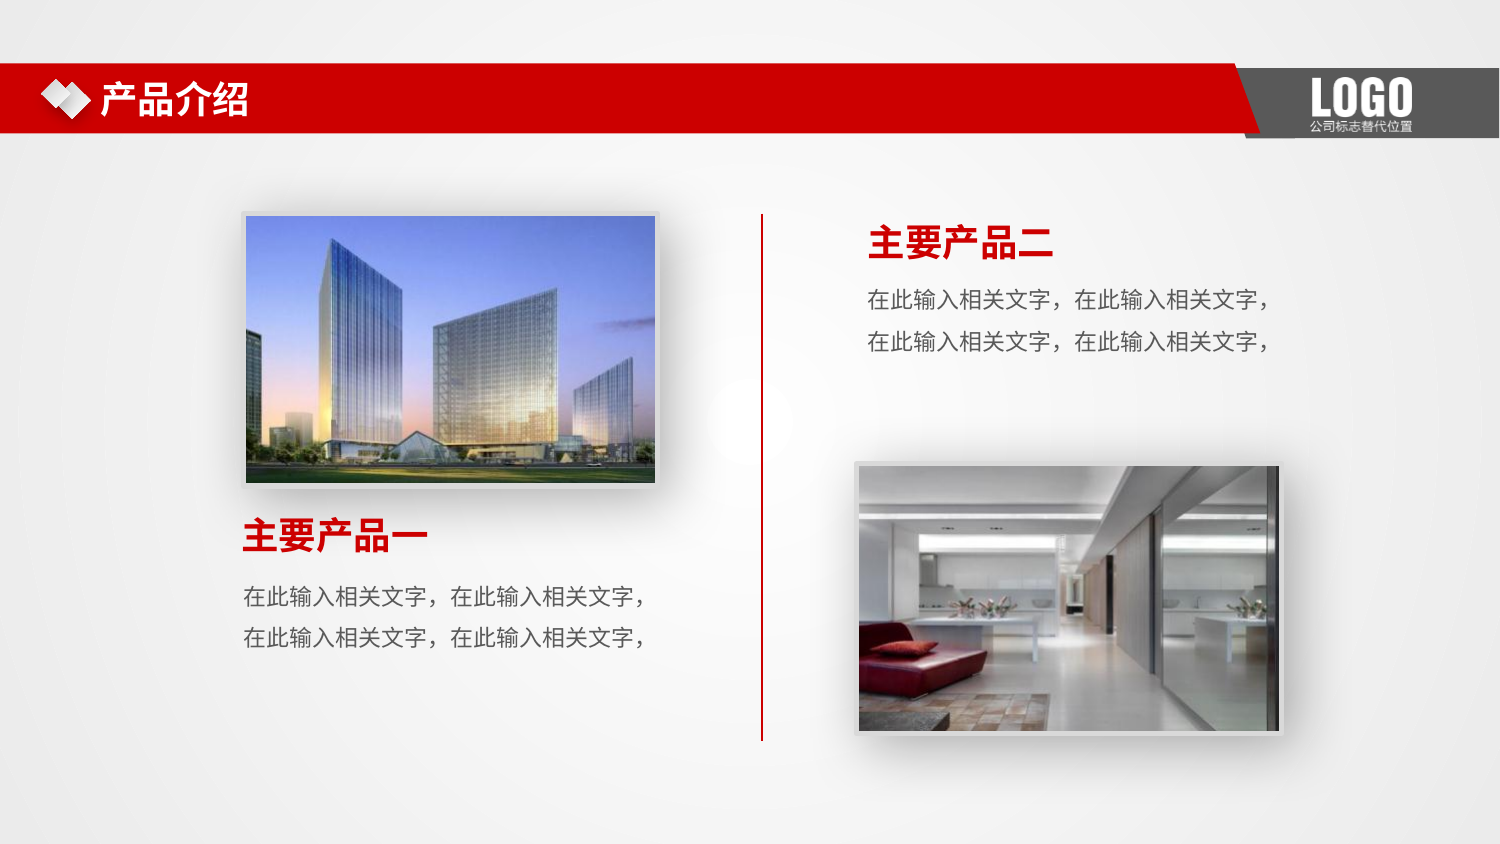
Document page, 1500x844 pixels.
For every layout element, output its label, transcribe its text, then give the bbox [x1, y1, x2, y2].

text_box 主要产品二 [856, 213, 1108, 266]
text_box 在此输入相关文字，在此输入相关文字，在此输入相关文字，在此输入相关文字， [232, 562, 677, 657]
text_box 在此输入相关文字，在此输入相关文字，在此输入相关文字，在此输入相关文字， [856, 266, 1306, 361]
text_box [856, 463, 1282, 734]
text_box 产品介绍 [89, 69, 262, 127]
text_box 主要产品一 [230, 506, 551, 563]
picture [1310, 77, 1412, 132]
text_box [242, 212, 659, 488]
